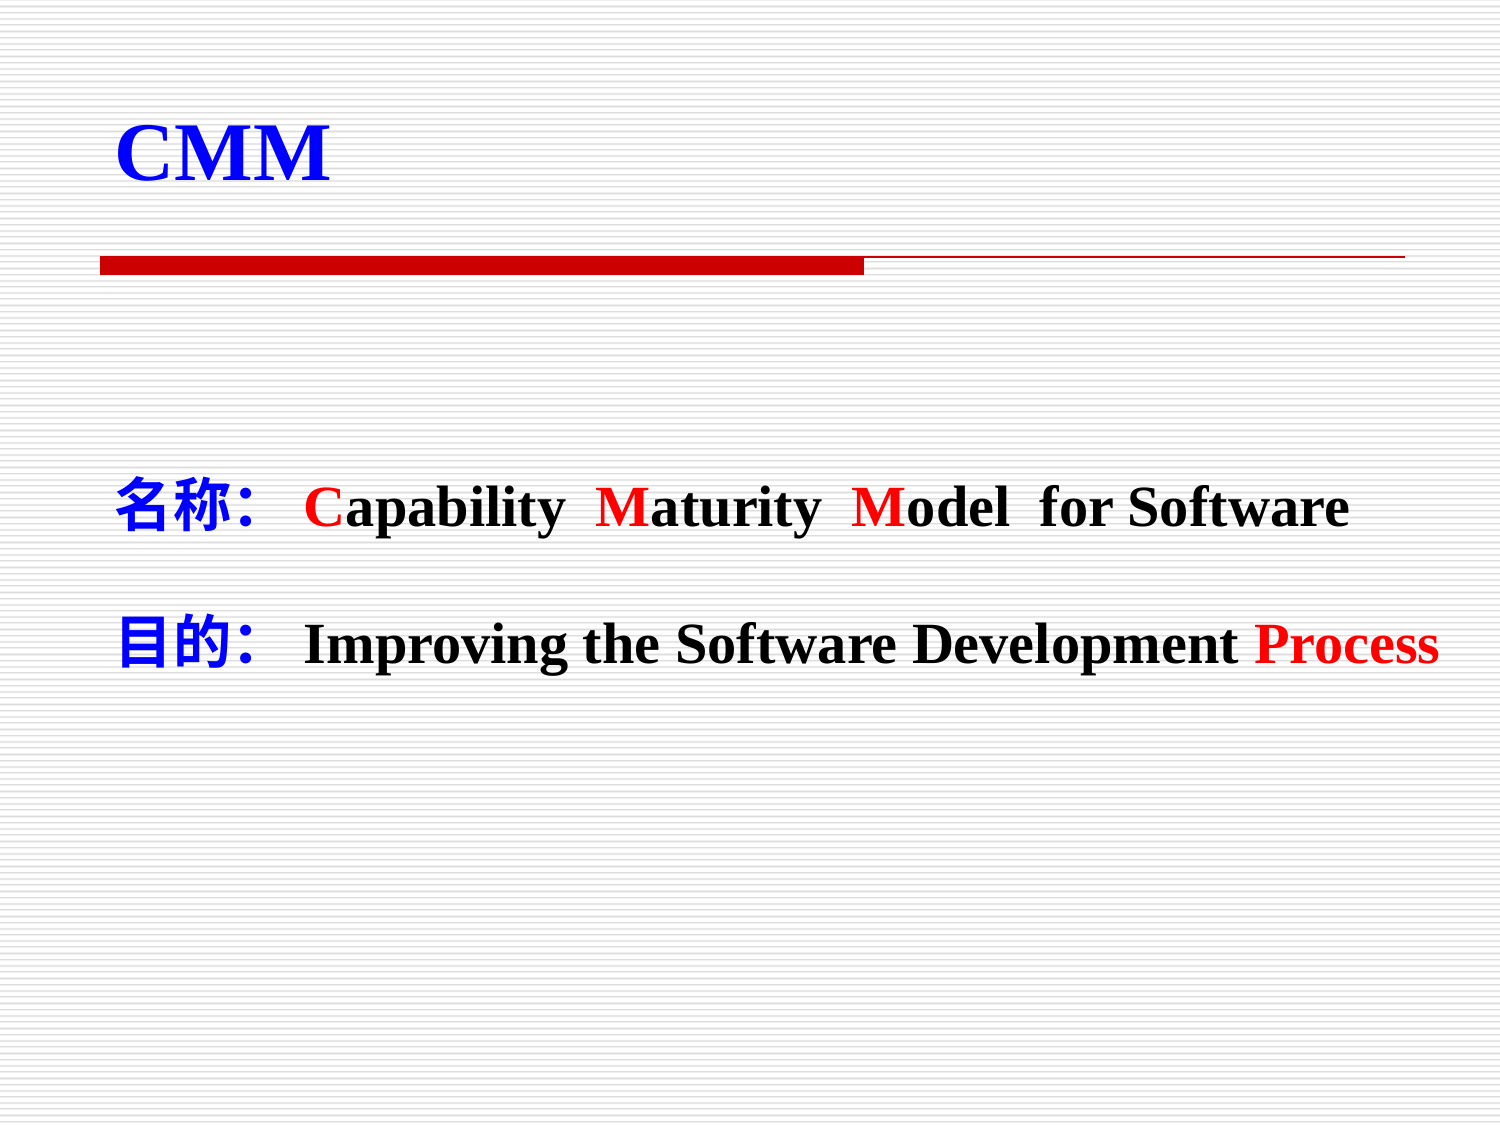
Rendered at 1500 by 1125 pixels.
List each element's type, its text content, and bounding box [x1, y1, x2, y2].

picture [0, 0, 1500, 1125]
text_box 名称：Capability Maturity Model for Software 目的：Improving the Software Development Process [100, 404, 1489, 693]
text_box CMM [100, 53, 1376, 241]
